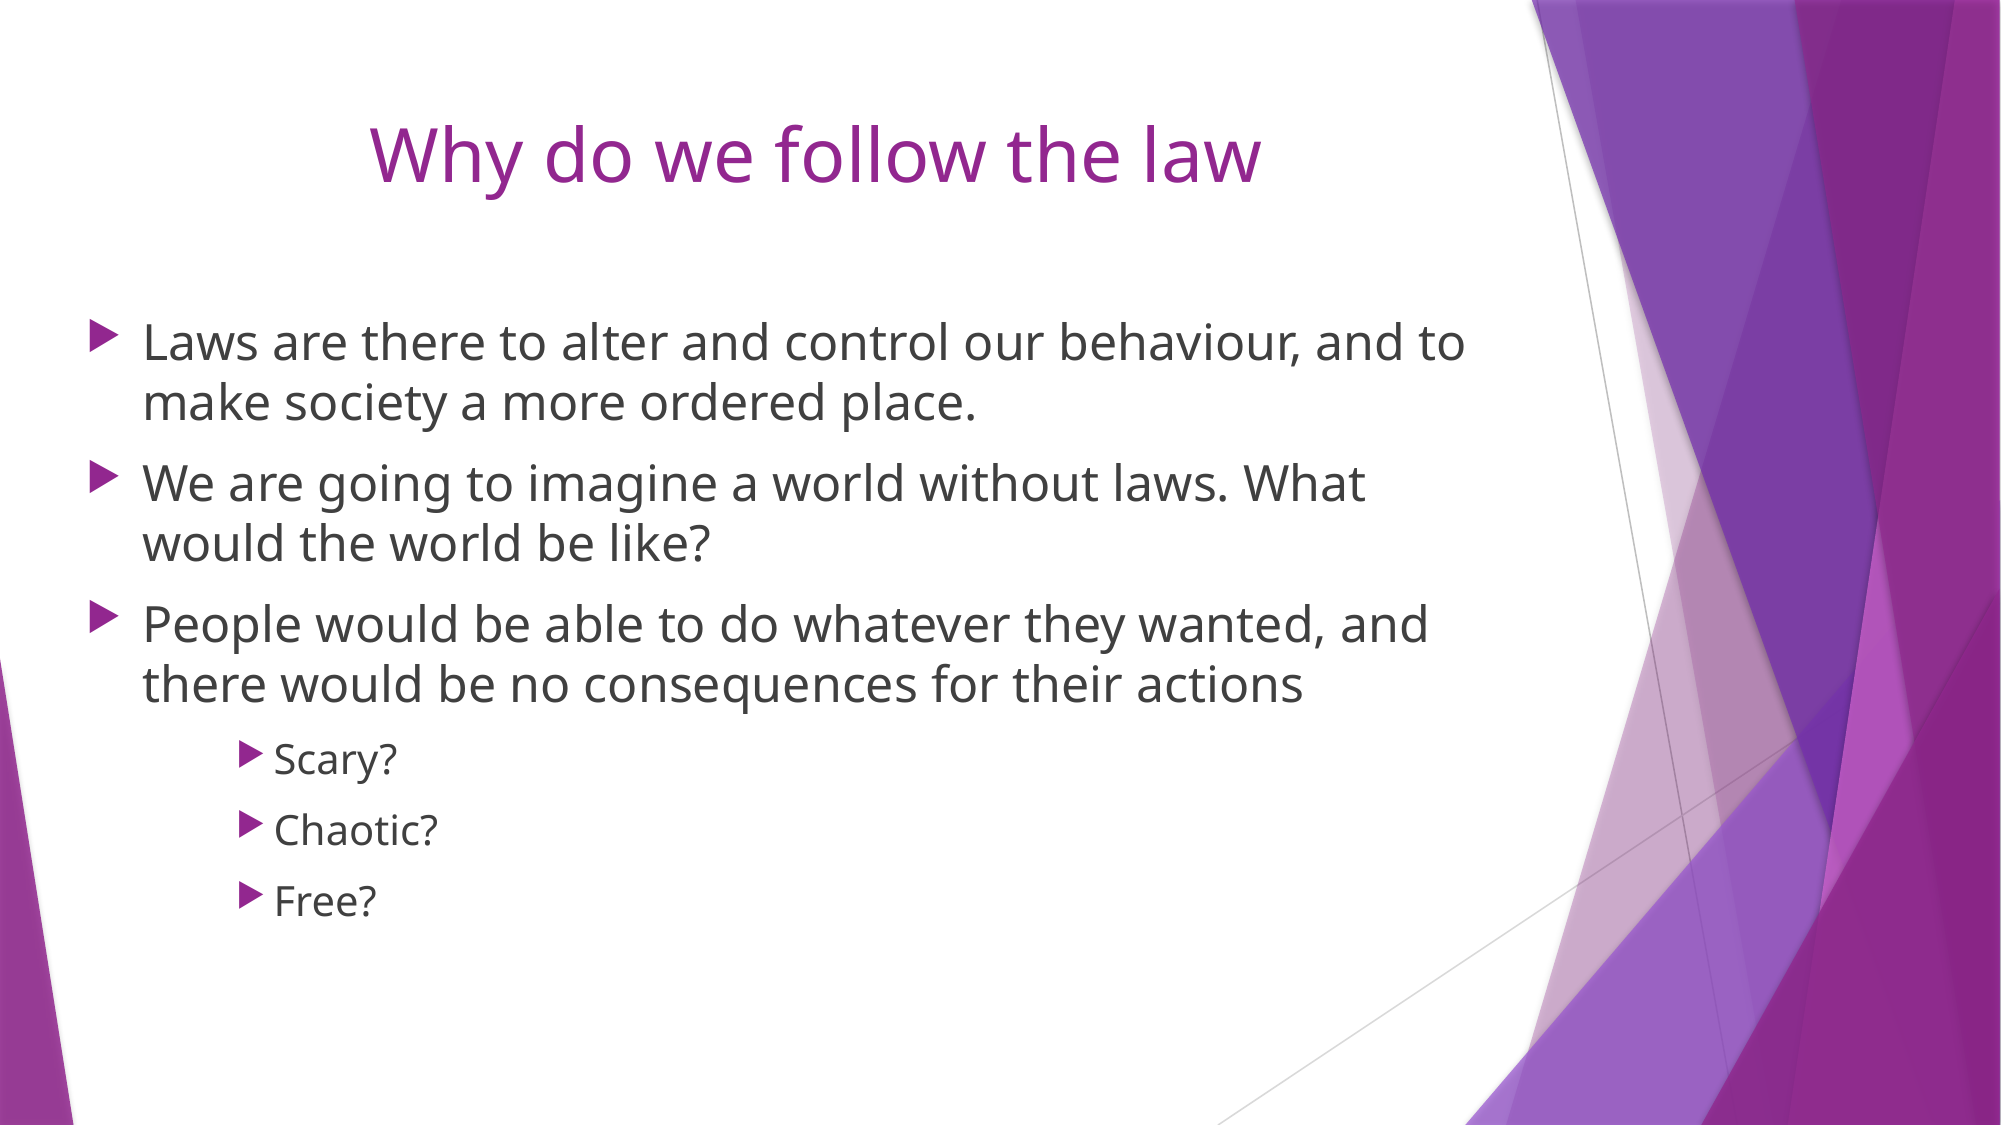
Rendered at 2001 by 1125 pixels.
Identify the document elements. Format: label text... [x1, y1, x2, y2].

title Why do we follow the law [111, 99, 1522, 303]
list Laws are there to alter and control our behaviour, and to make society a more ordered place. We are going to imagine a world without laws. What would the world be like? People would be able to do whatever they wanted, and there would be no consequences for their actions Scary? Chaotic? Free? [71, 303, 1522, 1090]
